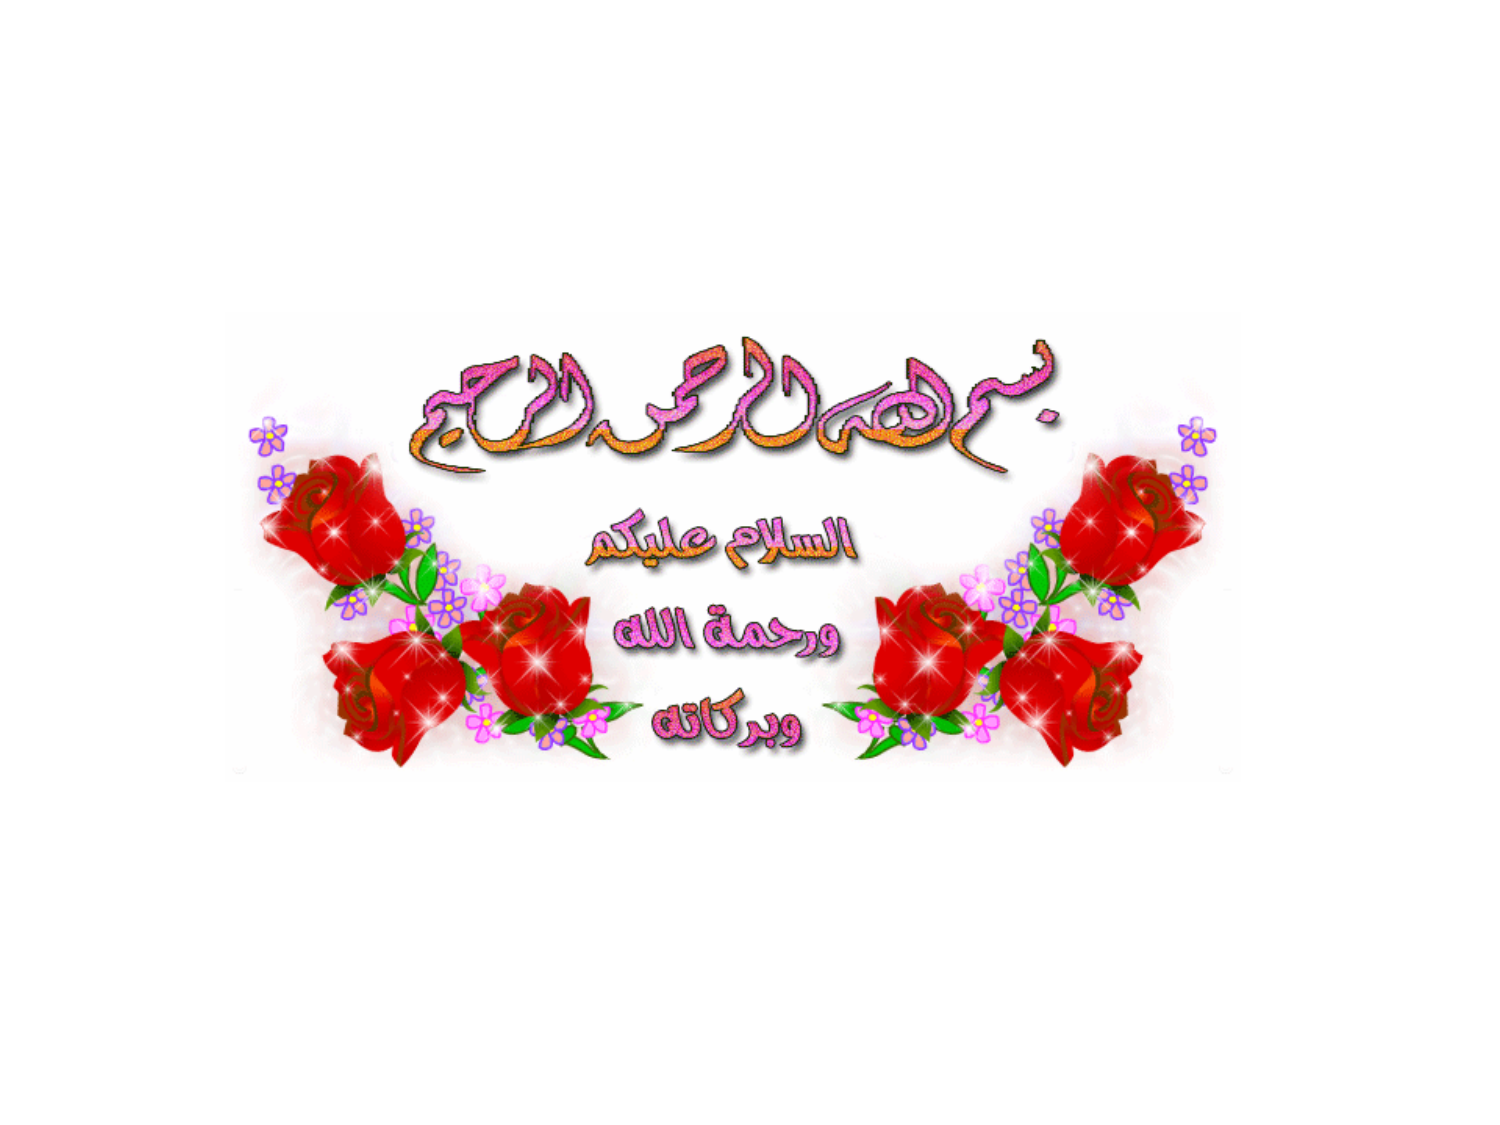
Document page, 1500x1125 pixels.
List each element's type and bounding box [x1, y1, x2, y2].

list [224, 312, 1241, 782]
